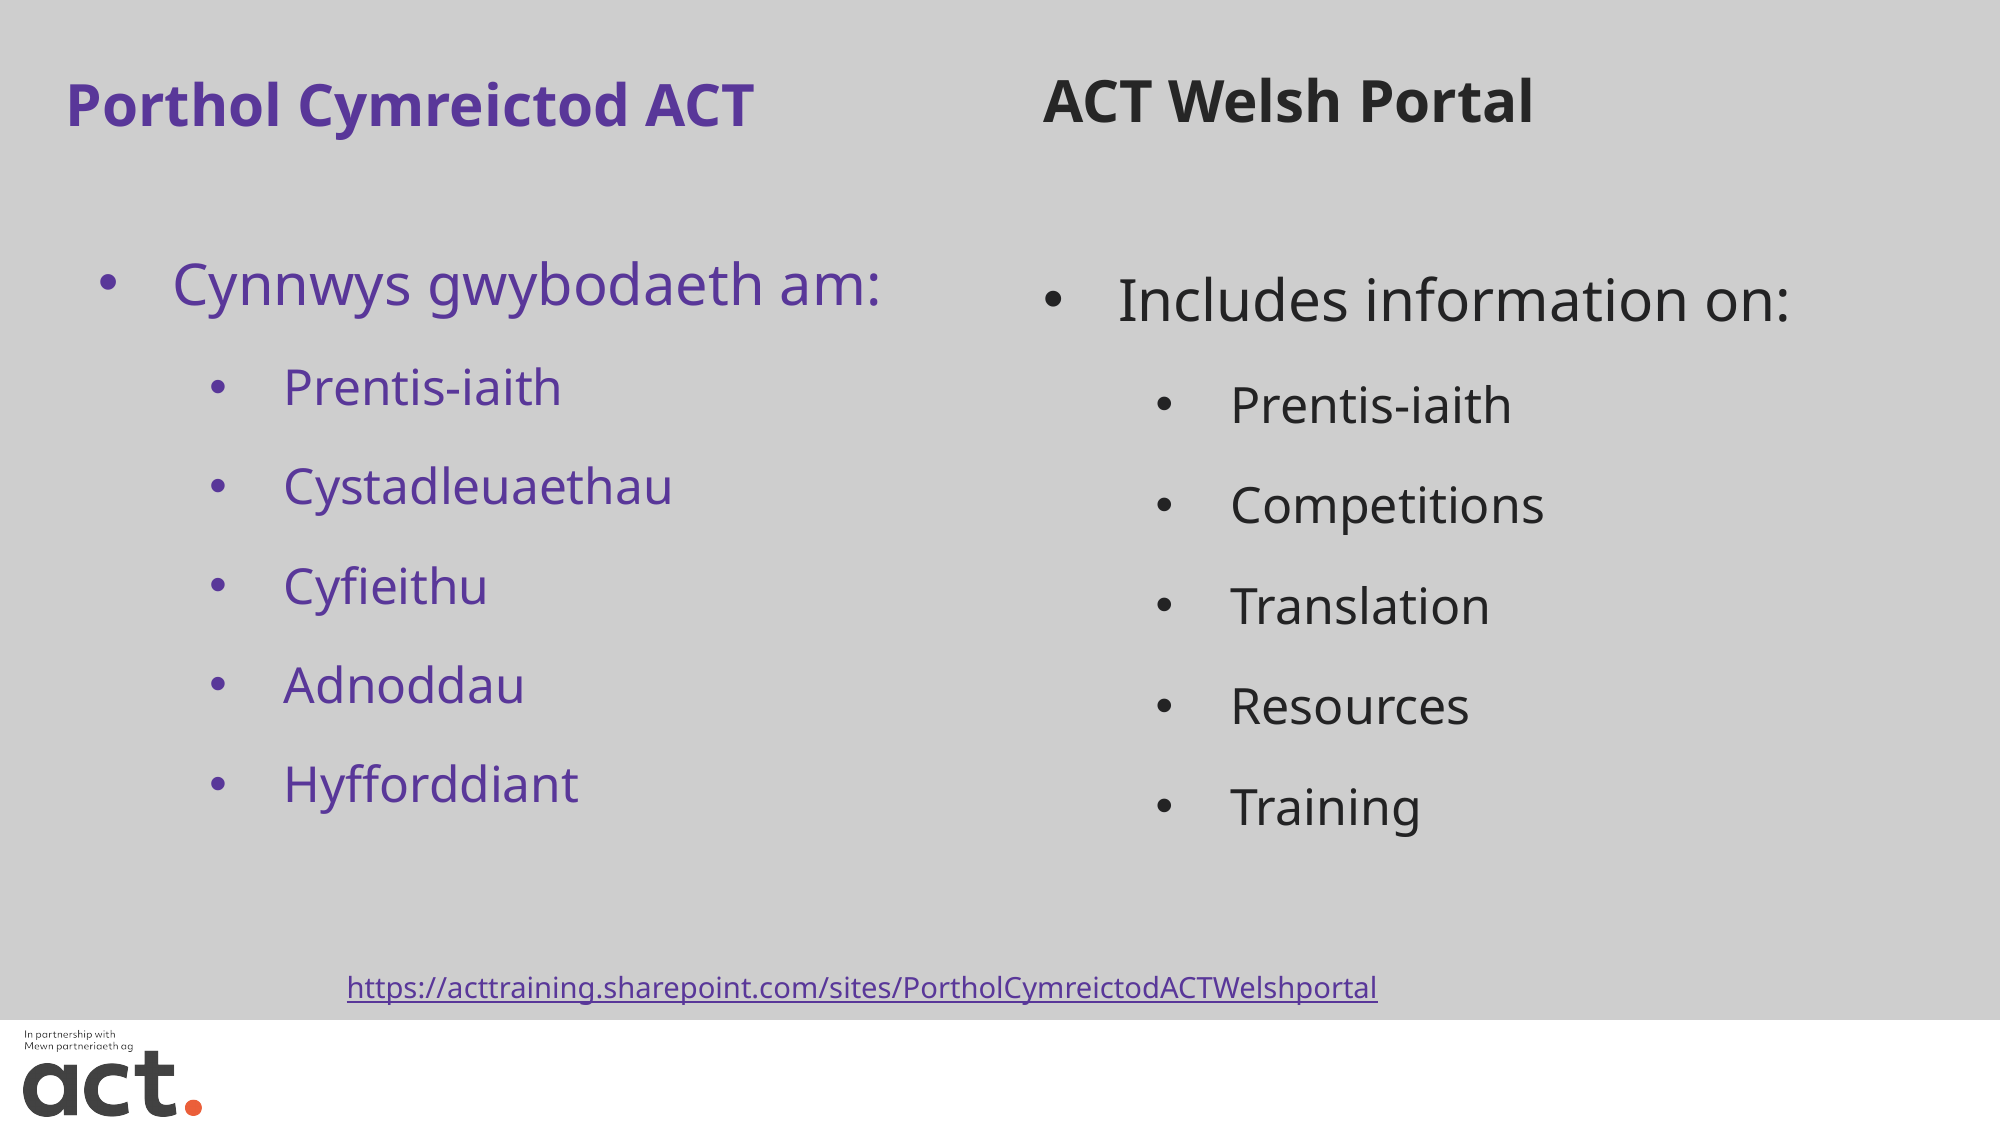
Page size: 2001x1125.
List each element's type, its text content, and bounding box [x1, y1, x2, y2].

list Porthol Cymreictod ACT [50, 44, 946, 172]
picture [23, 1029, 202, 1117]
list Includes information on: Prentis-iaith Competitions Translation Resources Training [1028, 186, 1844, 970]
text_box Cynnwys gwybodaeth am: Prentis-iaith Cystadleuaethau Cyfieithu Adnoddau Hyfforddiant [83, 170, 899, 955]
title ACT Welsh Portal [1028, 40, 1896, 168]
list https://acttraining.sharepoint.com/sites/PortholCymreictodACTWelshportal [331, 922, 1725, 1018]
text_box [49, 185, 865, 970]
